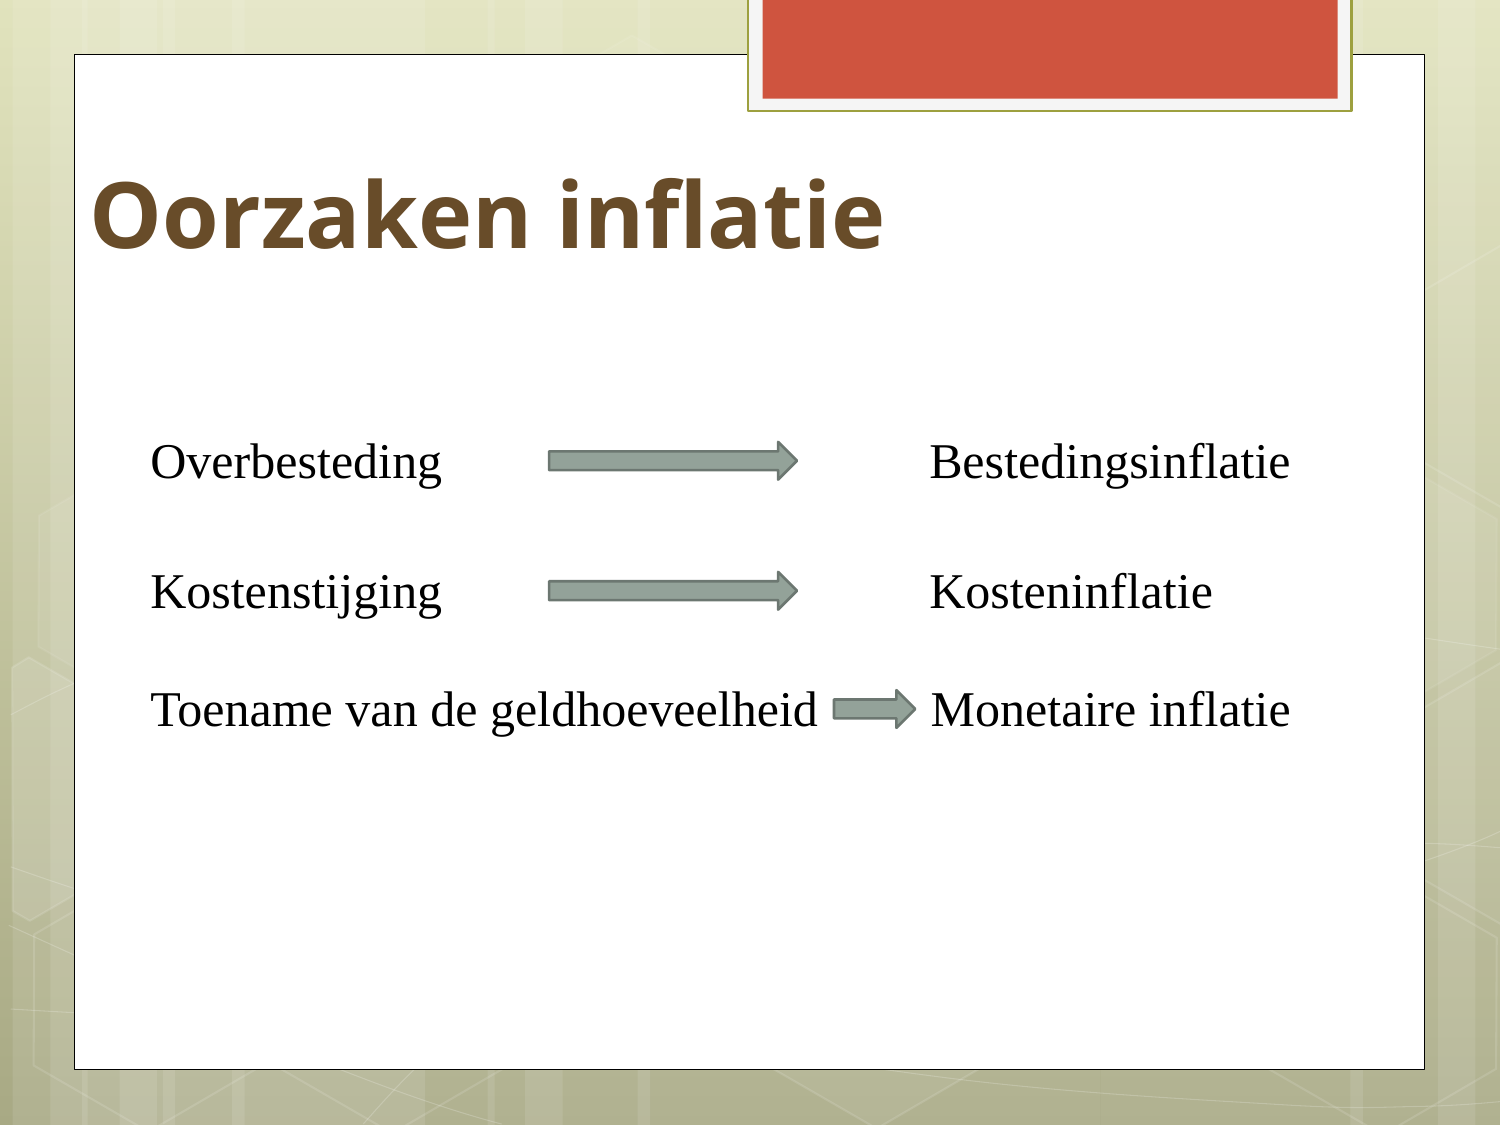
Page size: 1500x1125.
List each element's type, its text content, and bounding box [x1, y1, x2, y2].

text_box [547, 440, 798, 481]
text_box Kostenstijging Kosteninflatie [135, 550, 1258, 626]
text_box Oorzaken inflatie [75, 149, 1500, 338]
text_box Overbesteding Bestedingsinflatie [135, 420, 1353, 496]
text_box Toename van de geldhoeveelheid Monetaire inflatie [135, 668, 1459, 744]
text_box [547, 570, 798, 611]
text_box [832, 688, 917, 730]
